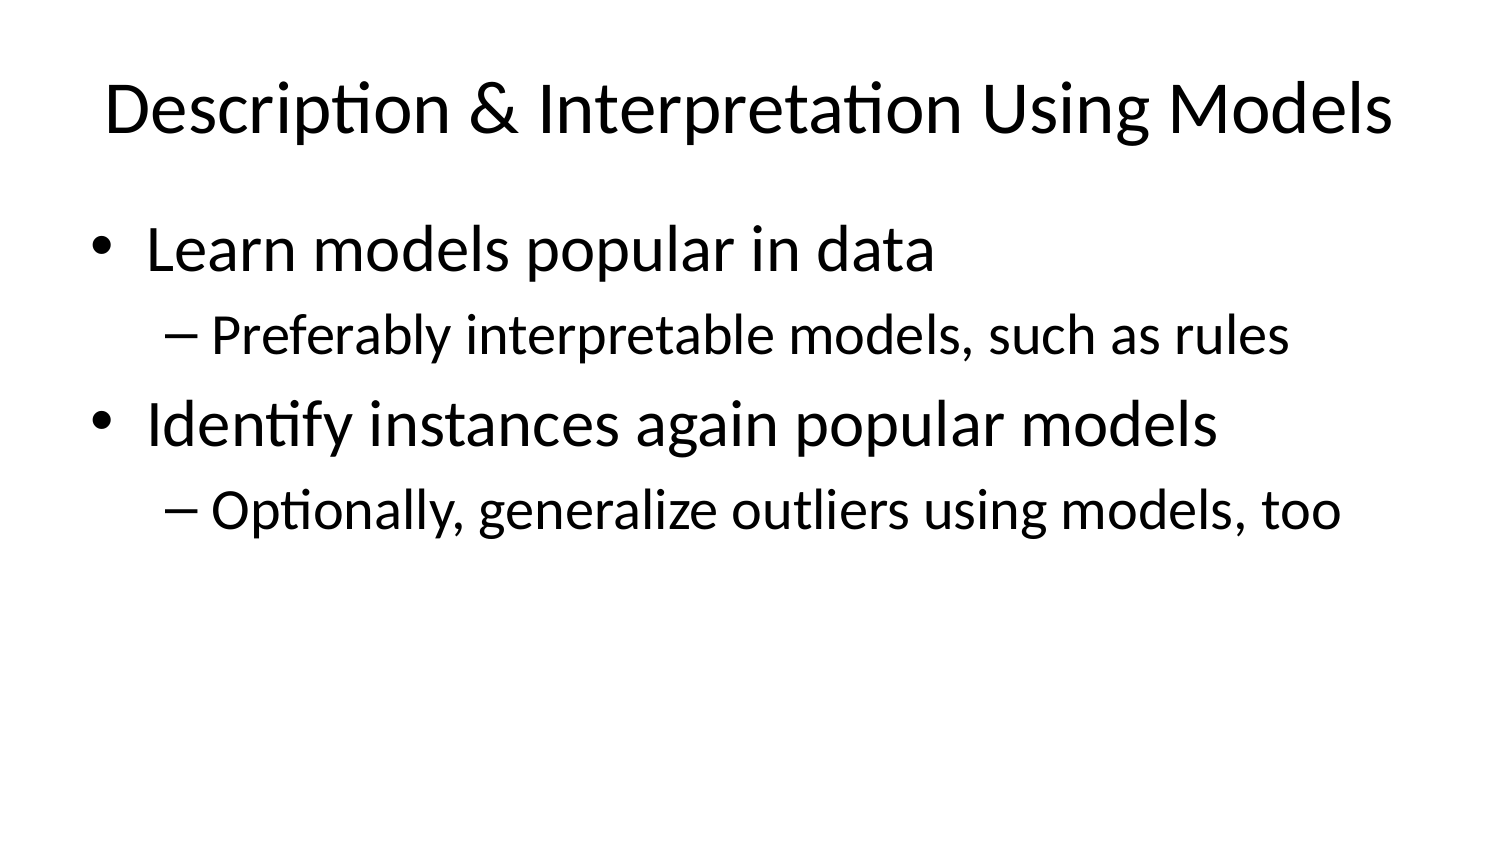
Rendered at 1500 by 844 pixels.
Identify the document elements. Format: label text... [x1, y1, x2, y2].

list Learn models popular in data Preferably interpretable models, such as rules Identify instances again popular models Optionally, generalize outliers using models, too [75, 196, 1425, 754]
title Description & Interpretation Using Models [75, 33, 1425, 175]
